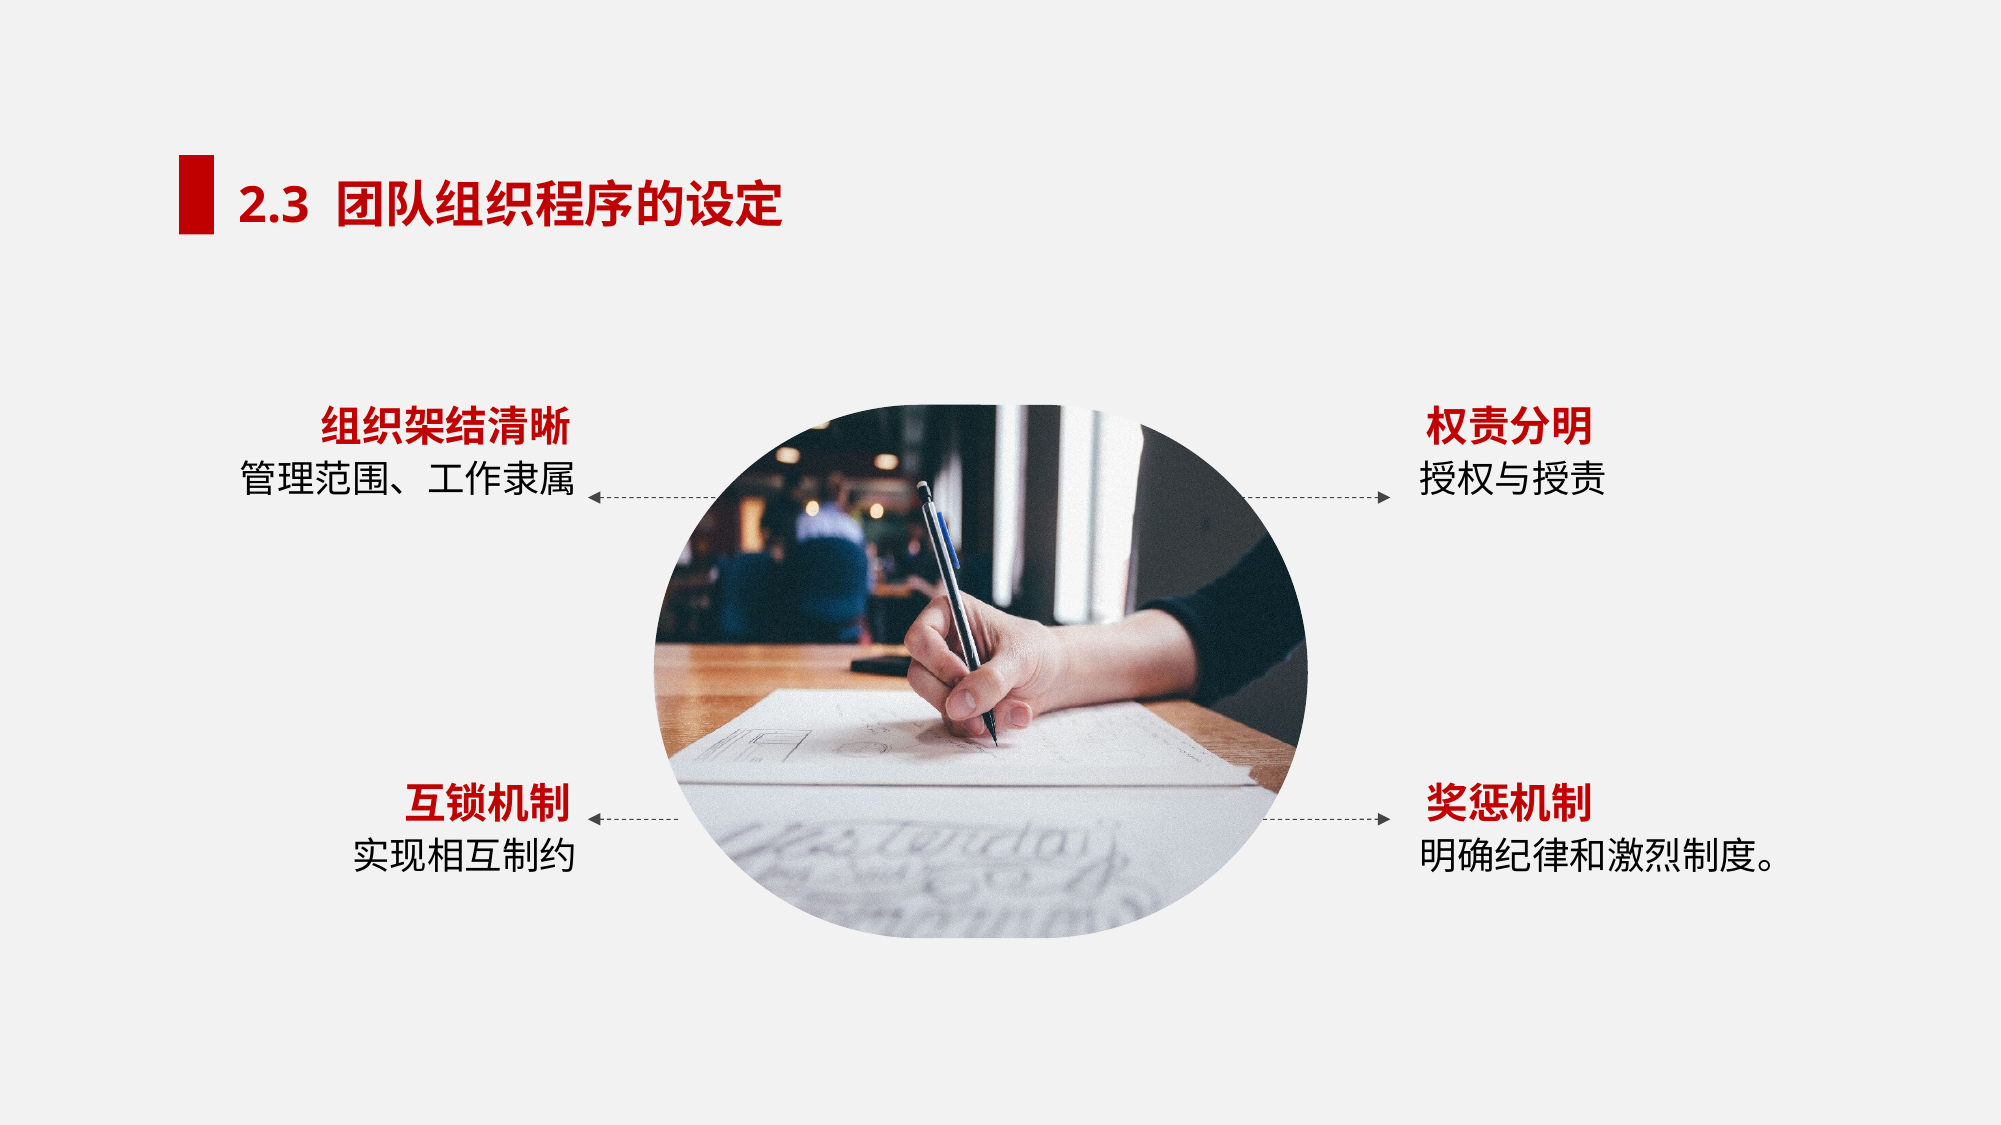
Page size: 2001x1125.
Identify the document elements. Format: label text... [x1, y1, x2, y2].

text_box [593, 491, 606, 504]
text_box 组织架结清晰 [183, 392, 586, 447]
text_box 奖惩机制 [1411, 769, 1747, 824]
text_box [1372, 491, 1391, 504]
text_box 权责分明 [1411, 392, 1854, 457]
text_box 管理范围、工作隶属 [183, 447, 593, 508]
picture [653, 404, 1308, 939]
text_box 2.3 团队组织程序的设定 [223, 165, 992, 241]
text_box 授权与授责 [1404, 447, 1814, 508]
text_box 实现相互制约 [183, 824, 593, 885]
text_box 明确纪律和激烈制度。 [1404, 824, 1814, 885]
text_box [587, 813, 606, 826]
text_box [179, 155, 214, 235]
text_box [1372, 813, 1391, 826]
text_box 互锁机制 [234, 769, 586, 824]
